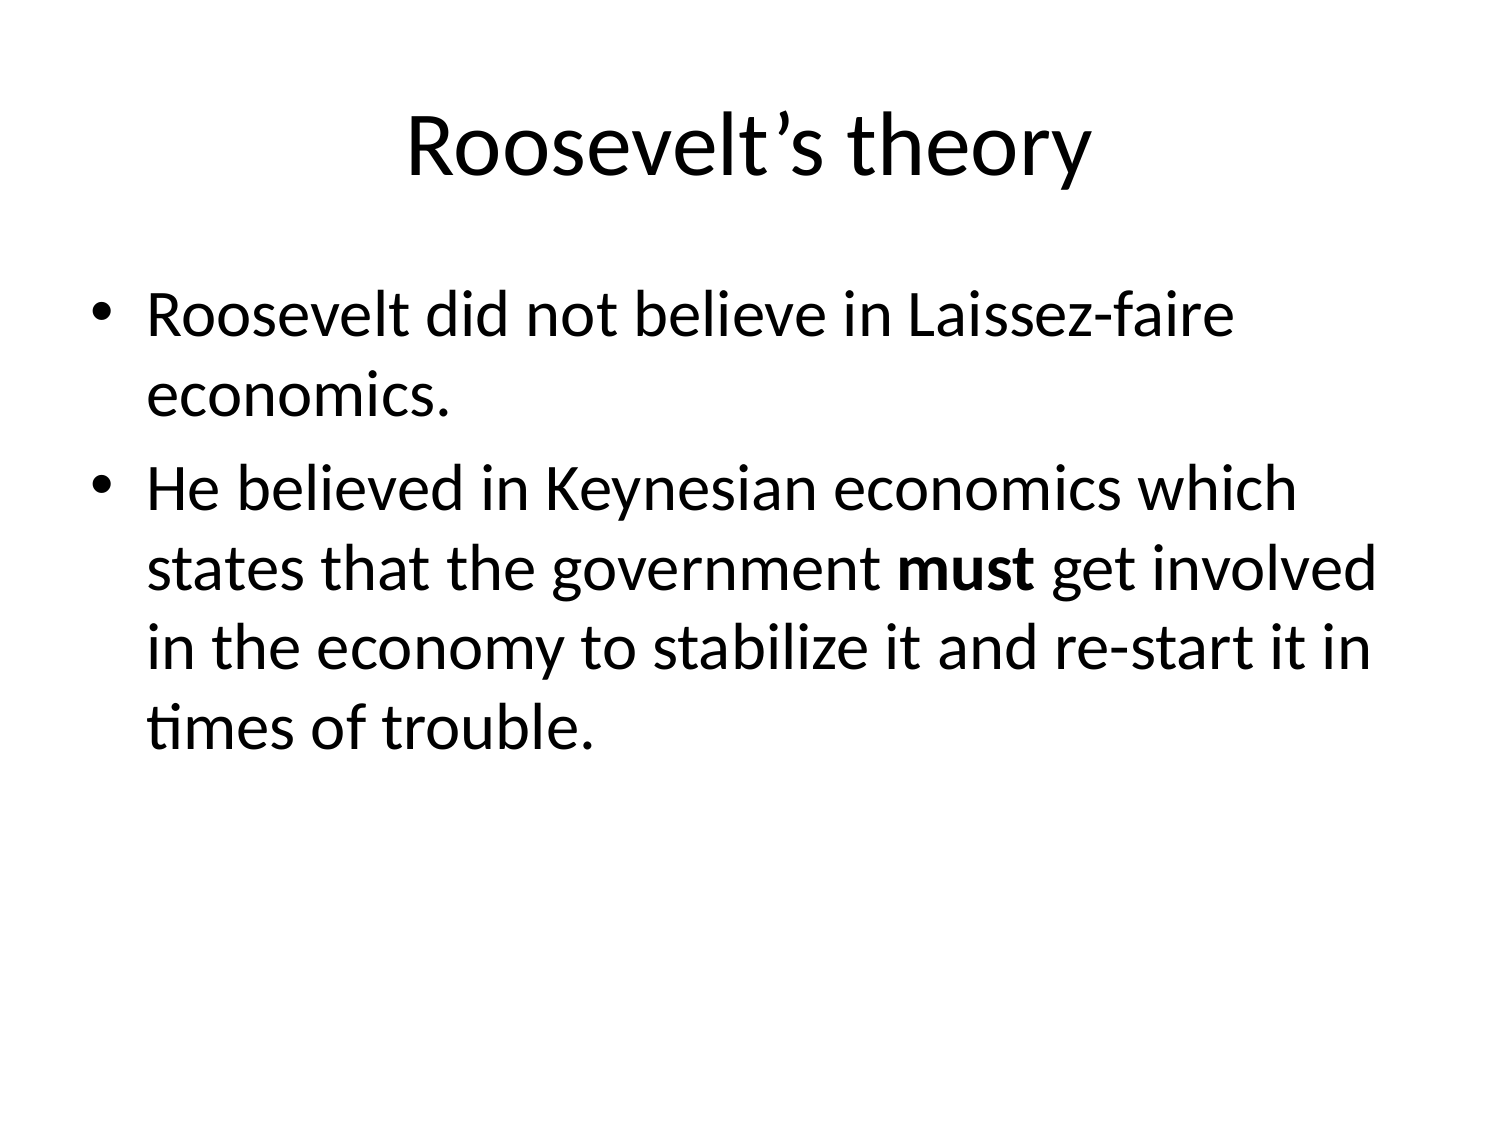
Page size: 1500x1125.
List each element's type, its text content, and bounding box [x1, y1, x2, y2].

list Roosevelt did not believe in Laissez-faire economics. He believed in Keynesian economics which states that the government must get involved in the economy to stabilize it and re-start it in times of trouble. [75, 262, 1425, 1005]
title Roosevelt’s theory [75, 45, 1425, 233]
